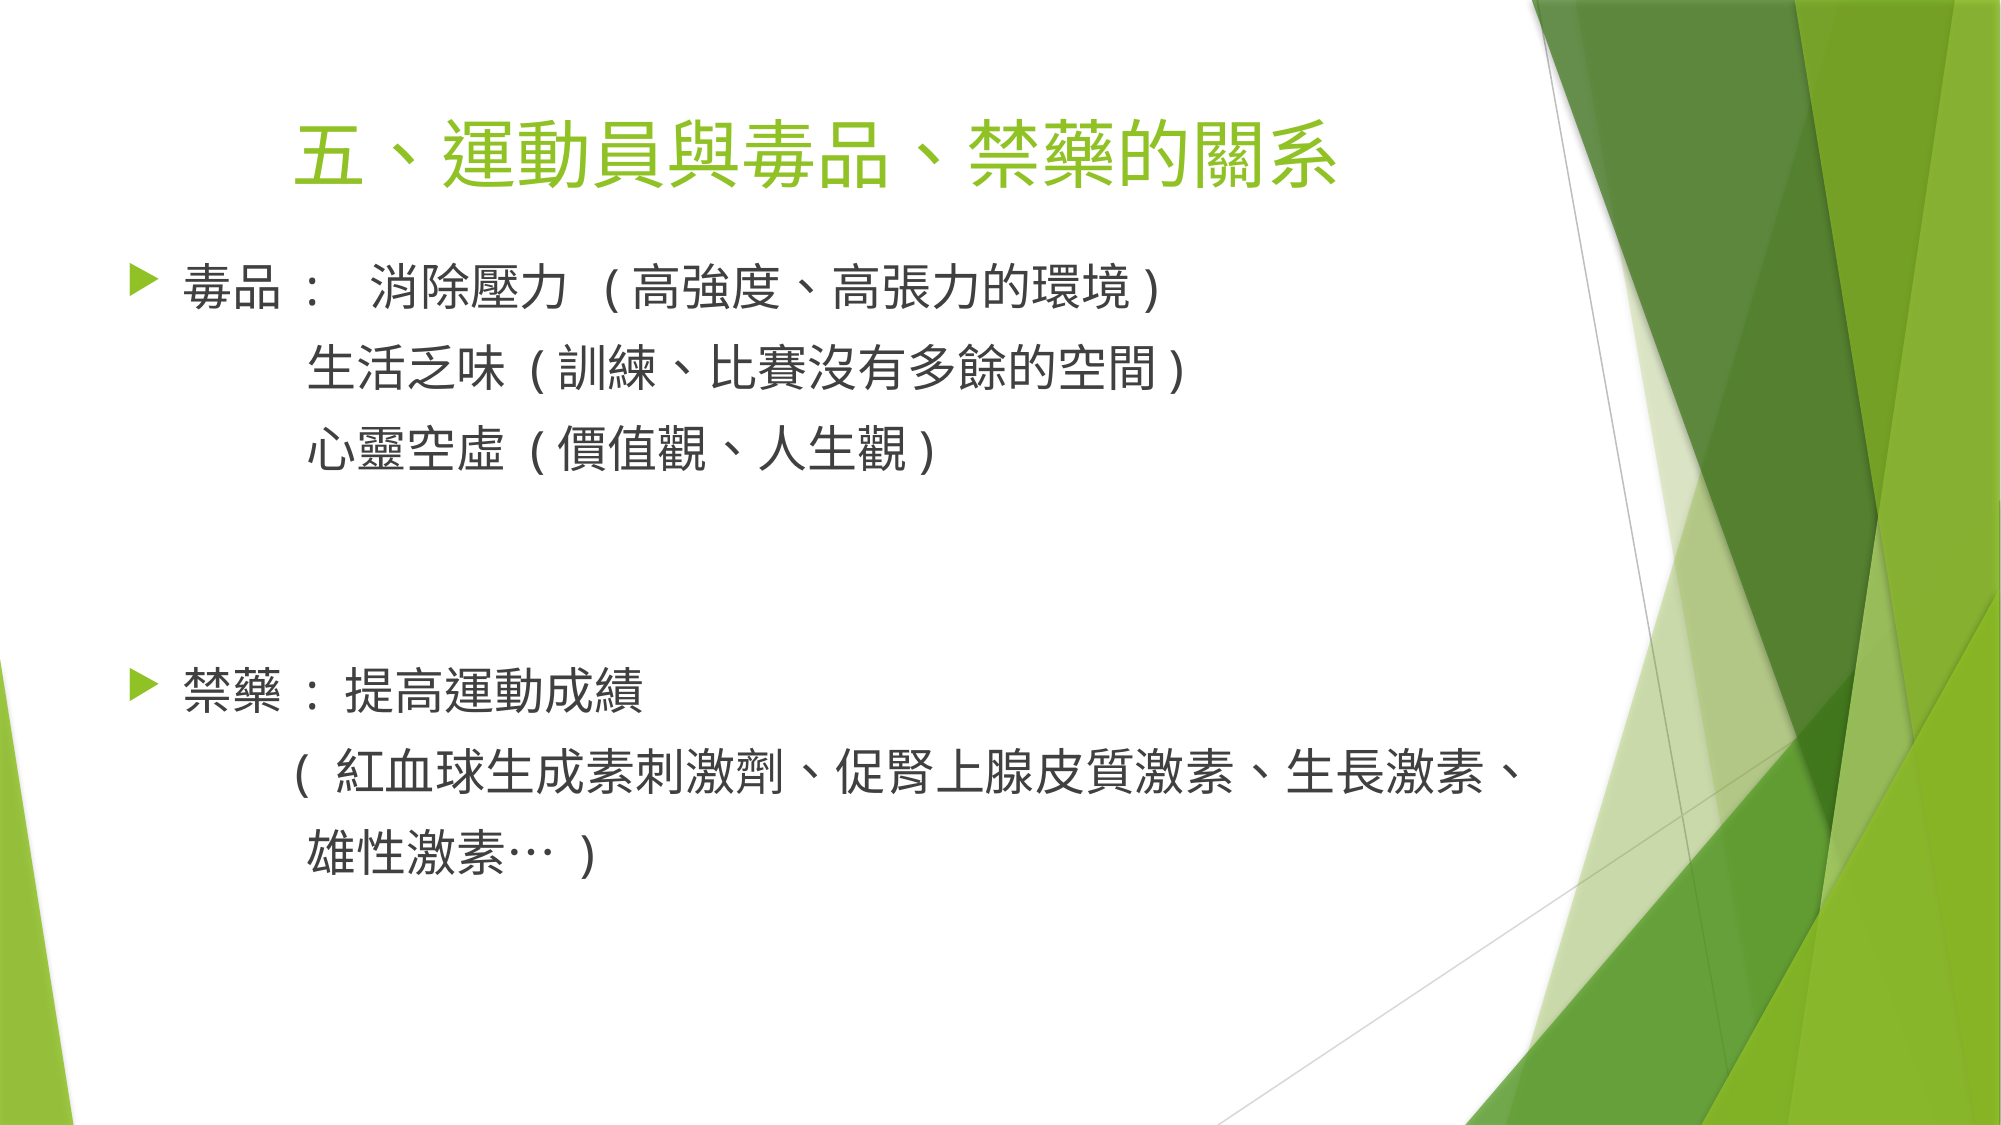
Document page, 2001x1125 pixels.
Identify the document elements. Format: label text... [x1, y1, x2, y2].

list 毒品 : 消除壓力 (高強度、高張力的環境) 生活乏味 (訓練、比賽沒有多餘的空間) 心靈空虛 (價值觀、人生觀) 禁藥 : 提高運動成績 ( 紅血球生成素刺激劑、促腎上腺皮質激素、生長激素、 雄性激素… ) [111, 247, 1798, 991]
title 五、運動員與毒品、禁藥的關系 [111, 99, 1522, 247]
